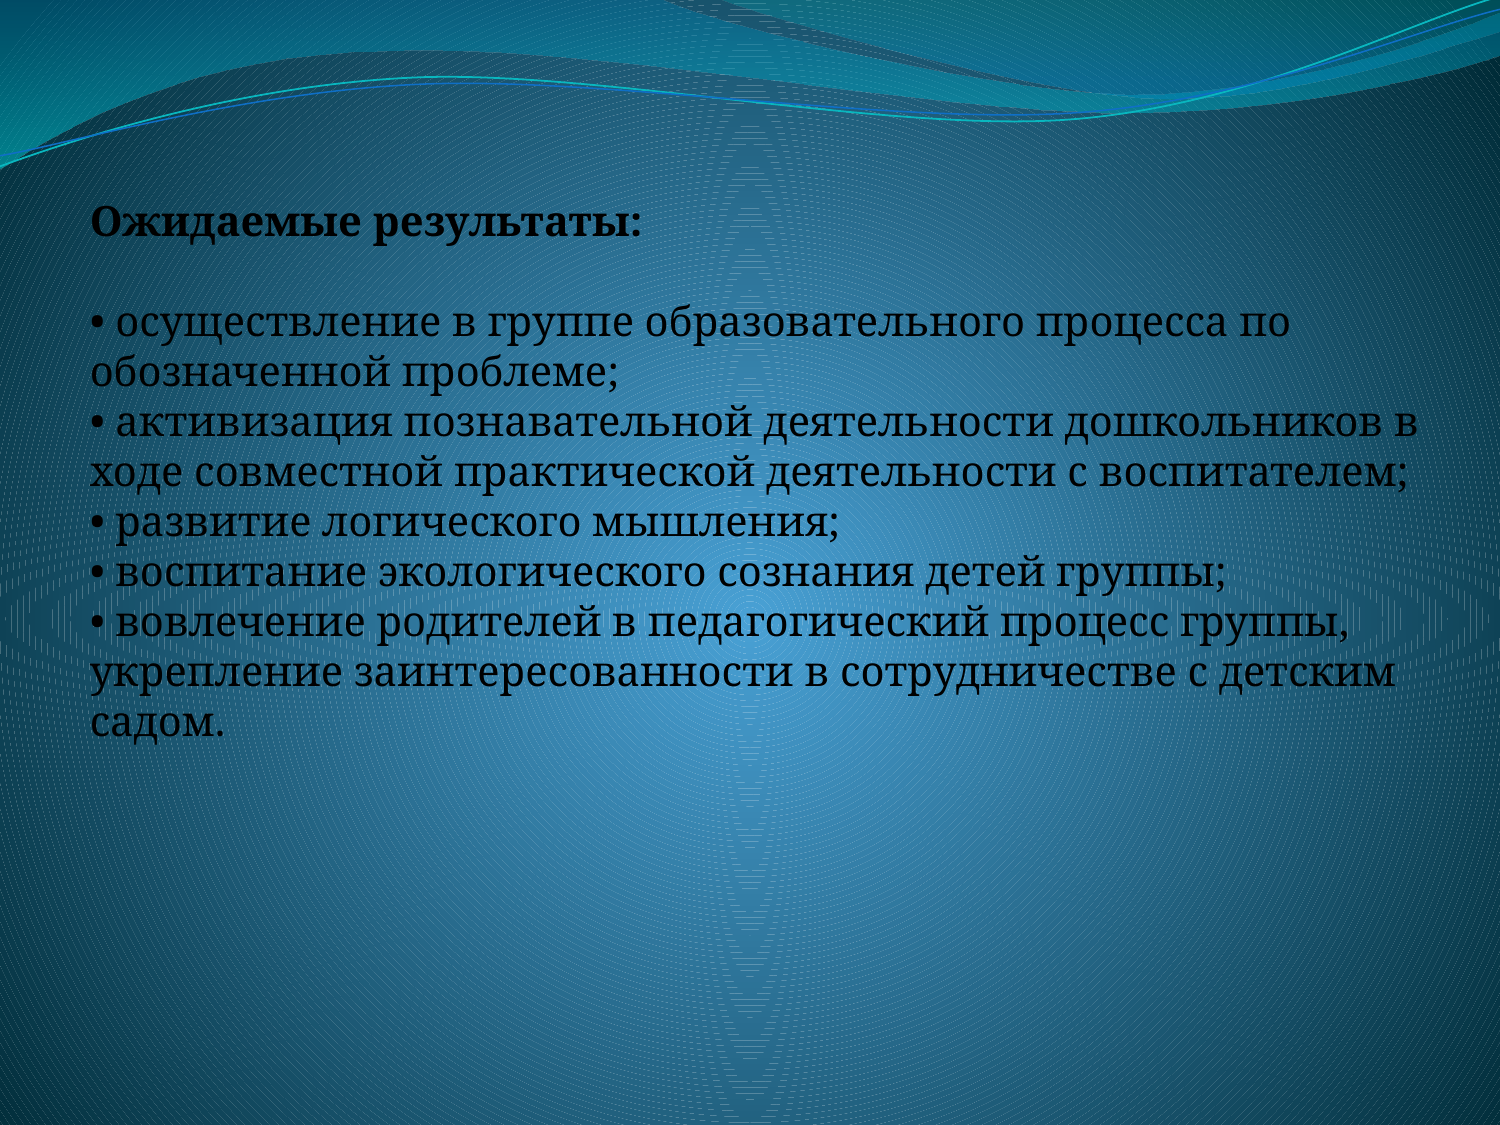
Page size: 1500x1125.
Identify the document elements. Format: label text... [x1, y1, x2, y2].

text_box Ожидаемые результаты: • осуществление в группе образовательного процесса по обозначенной проблеме; • активизация познавательной деятельности дошкольников в ходе совместной практической деятельности с воспитателем; • развитие логического мышления; • воспитание экологического сознания детей группы; • вовлечение родителей в педагогический процесс группы, укрепление заинтересованности в сотрудничестве с детским садом. [75, 187, 1450, 843]
